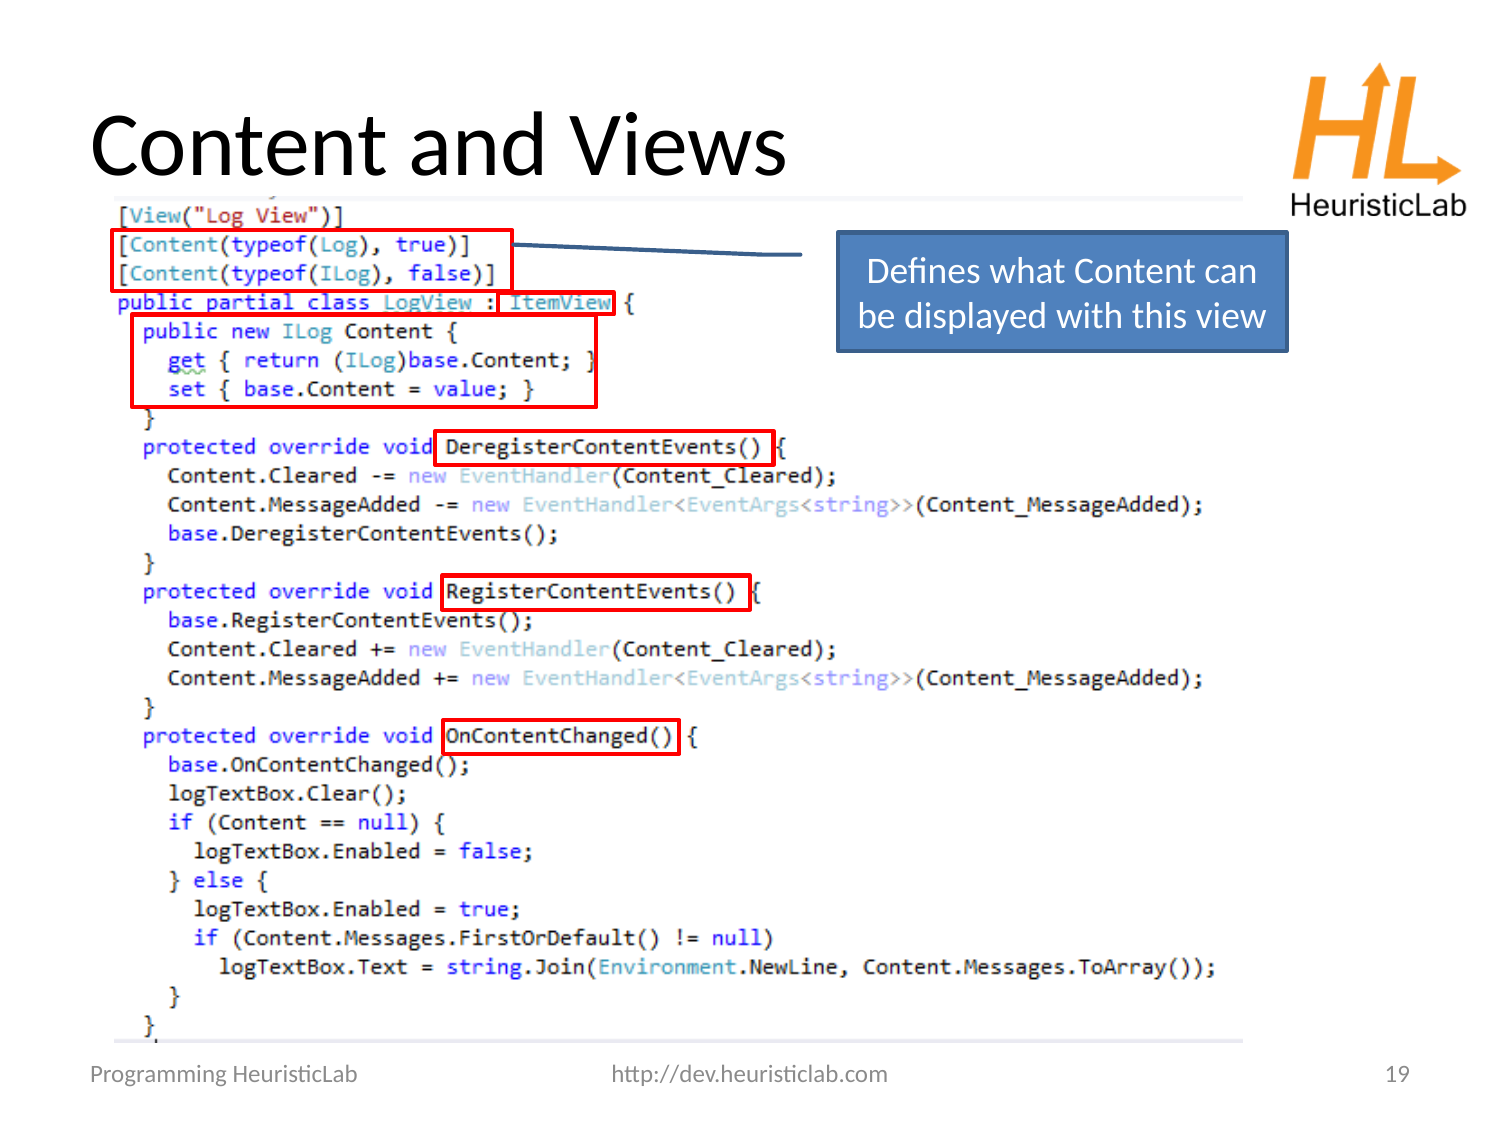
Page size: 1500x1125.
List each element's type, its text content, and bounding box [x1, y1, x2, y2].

footer http://dev.heuristiclab.com [512, 1051, 988, 1103]
title Content and Views [75, 45, 1282, 233]
slide_number 19 [1074, 1042, 1425, 1103]
picture [1281, 27, 1474, 244]
text_box Defines what Content can be displayed with this view [1246, 230, 1289, 353]
picture [113, 195, 1243, 1043]
slide_number Programming HeuristicLab [75, 1042, 425, 1103]
